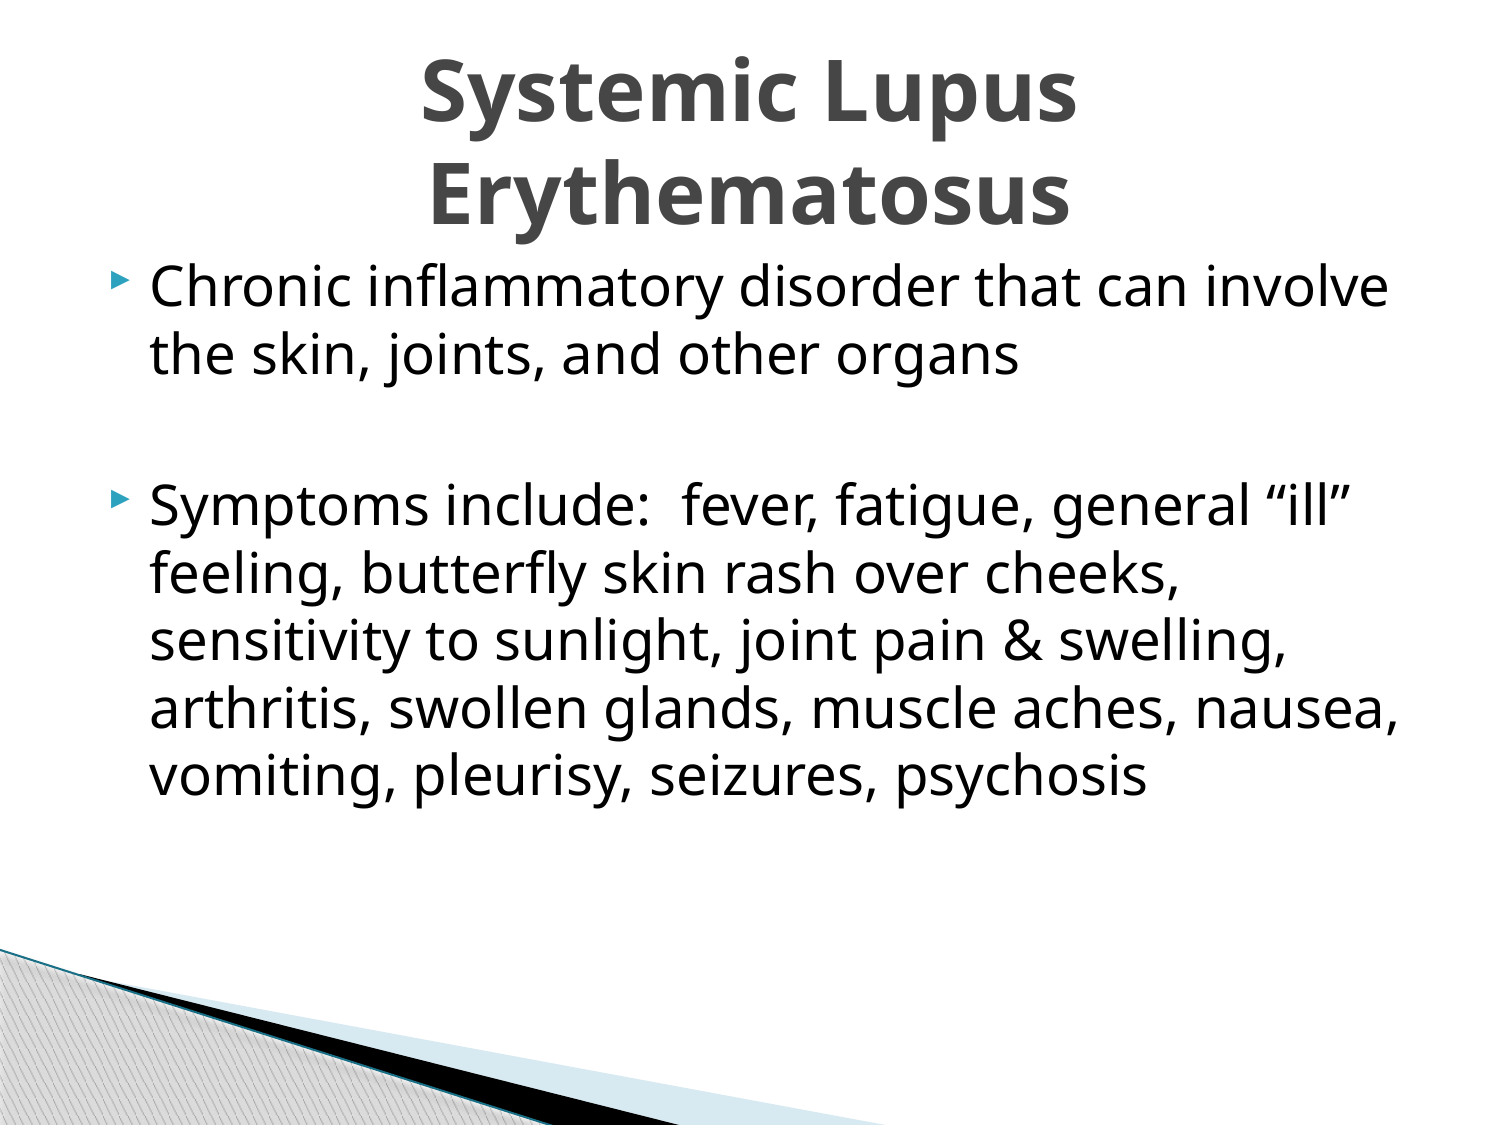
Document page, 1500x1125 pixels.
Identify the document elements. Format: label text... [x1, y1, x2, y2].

title Systemic Lupus Erythematosus [75, 45, 1425, 233]
list Chronic inflammatory disorder that can involve the skin, joints, and other organs Symptoms include: fever, fatigue, general “ill” feeling, butterfly skin rash over cheeks, sensitivity to sunlight, joint pain & swelling, arthritis, swollen glands, muscle aches, nausea, vomiting, pleurisy, seizures, psychosis [74, 242, 1426, 986]
